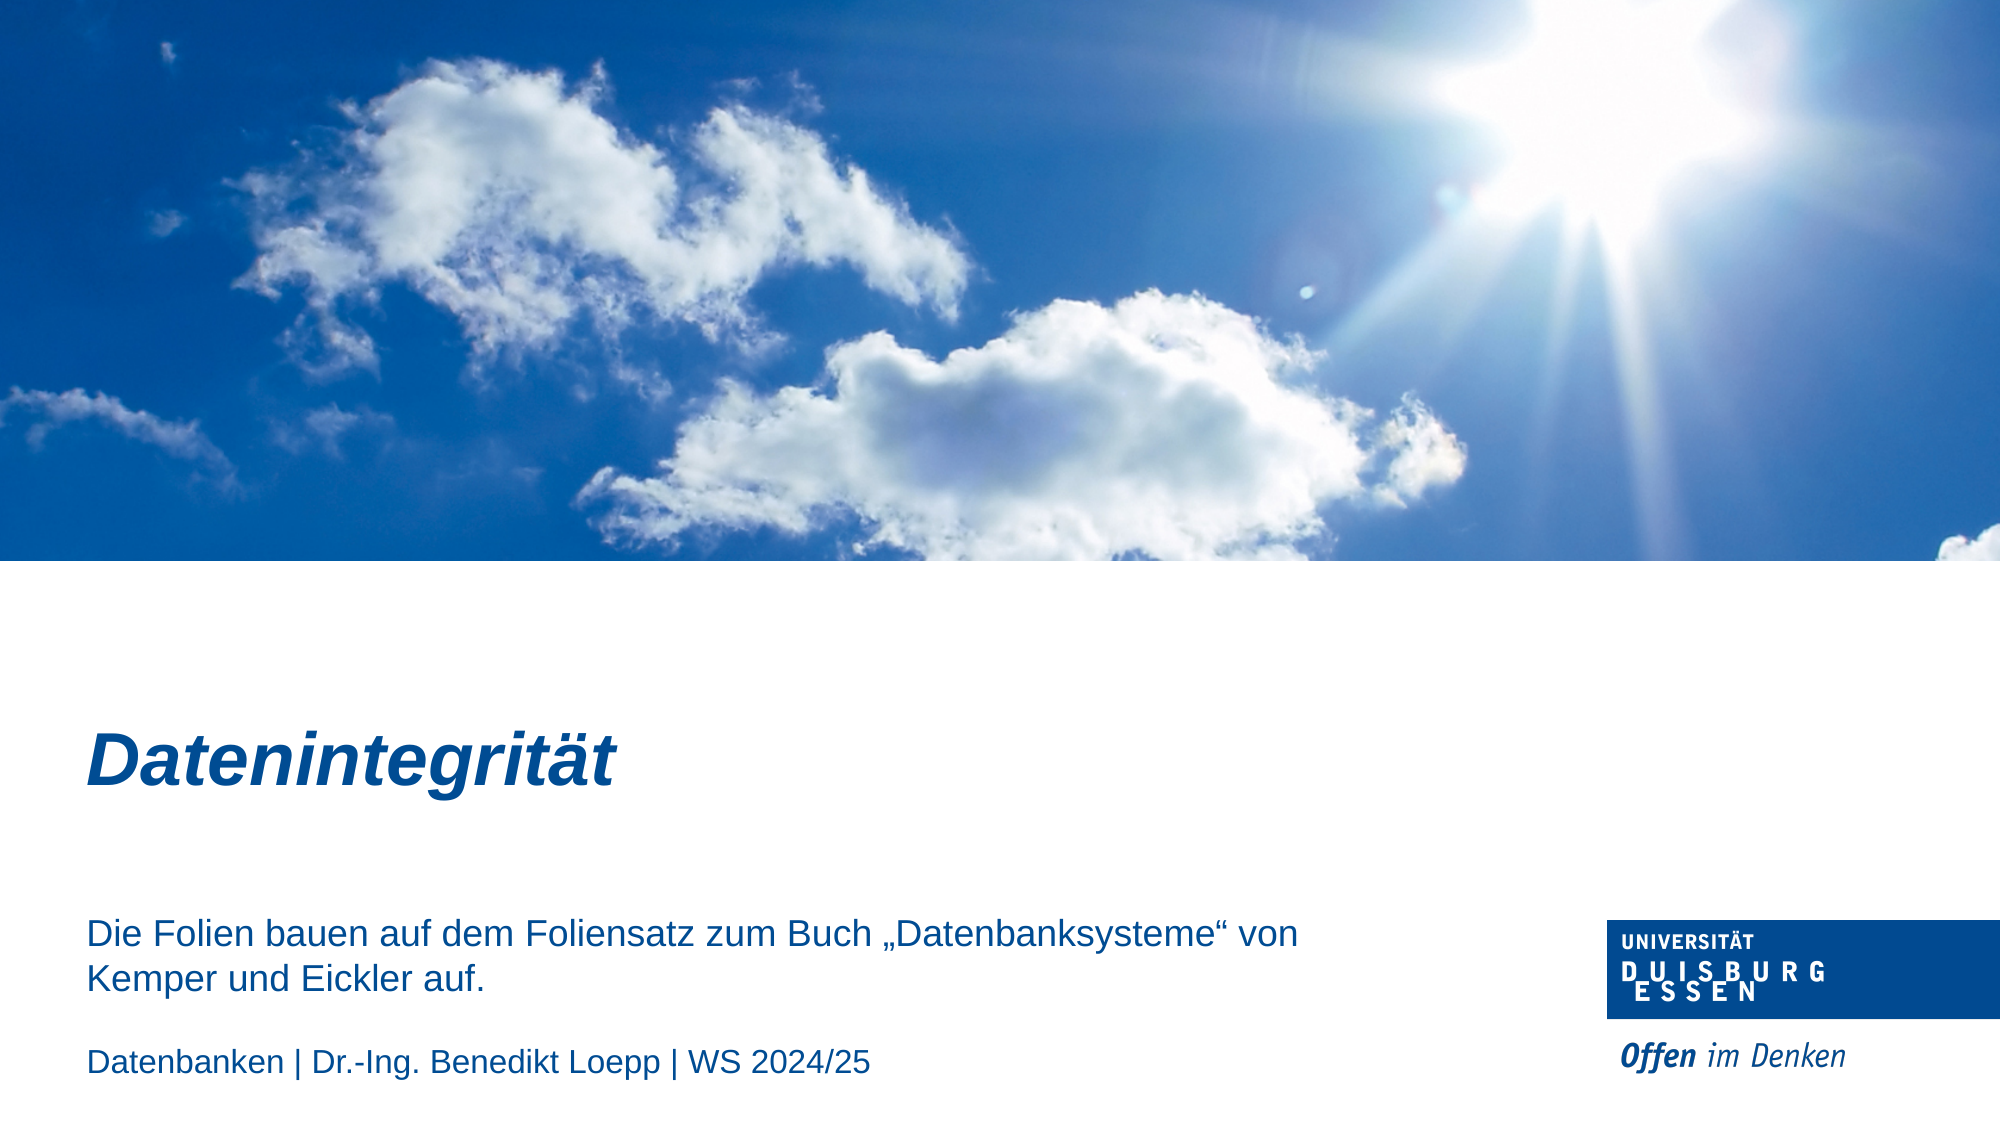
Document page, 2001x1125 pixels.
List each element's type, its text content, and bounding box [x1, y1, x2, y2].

picture [1607, 920, 2000, 1074]
list Datenintegrität [86, 710, 1276, 789]
picture [0, 0, 2000, 561]
list Datenbanken | Dr.-Ing. Benedikt Loepp | WS 2024/25 [86, 1039, 1276, 1071]
text_box Die Folien bauen auf dem Foliensatz zum Buch „Datenbanksysteme“ von Kemper und Eickler auf. [86, 908, 1332, 988]
